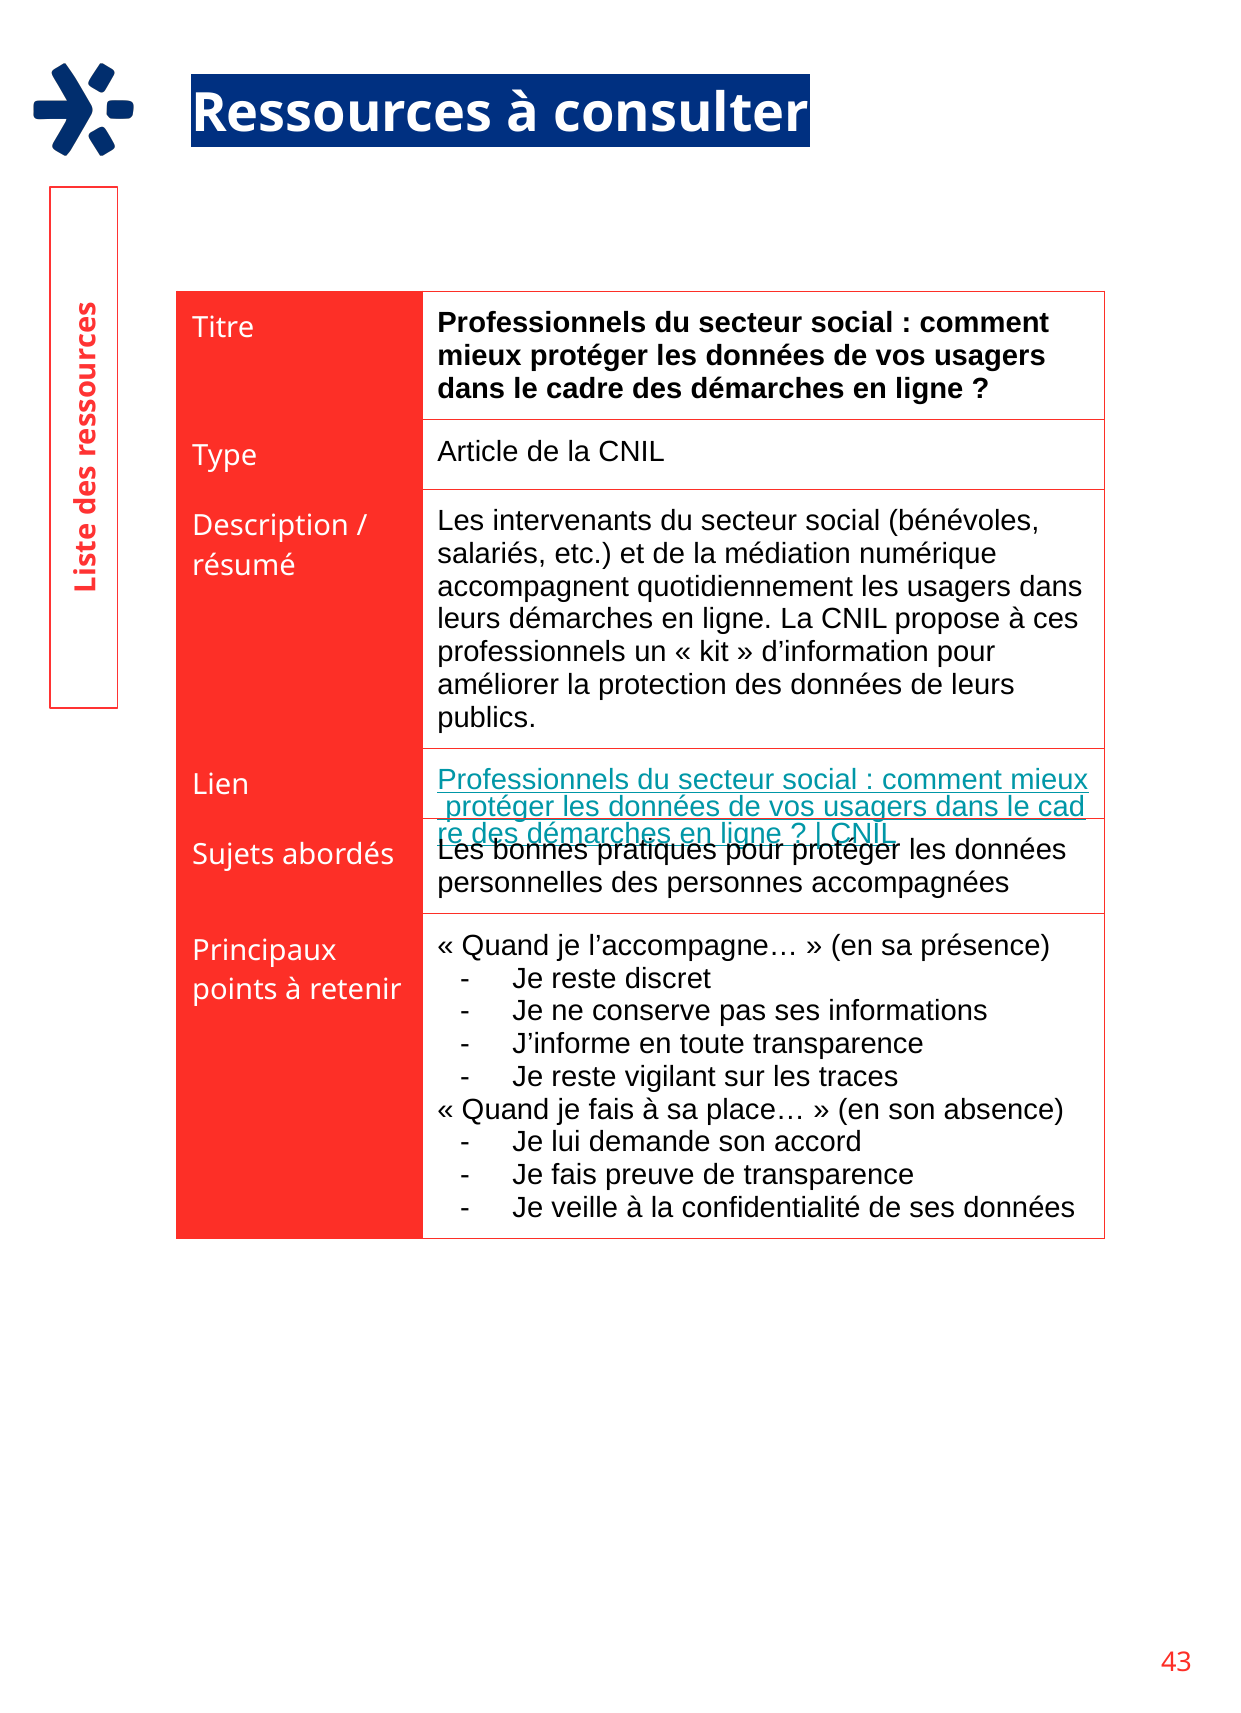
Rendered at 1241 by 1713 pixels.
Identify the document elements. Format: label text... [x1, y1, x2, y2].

text_box Ressources à consulter [185, 71, 1241, 148]
table_cell « Quand je l’accompagne… » (en sa présence) Je reste discret Je ne conserve pas ses informations J’informe en toute transparence Je reste vigilant sur les traces « Quand je fais à sa place… » (en son absence) Je lui demande son accord Je fais preuve de transparence Je veille à la confidentialité de ses données [423, 914, 1104, 1238]
picture [32, 61, 135, 157]
table_cell Principaux points à retenir [178, 914, 422, 1238]
table_cell Professionnels du secteur social : comment mieux protéger les données de vos usagers dans le cadre des démarches en ligne ? | CNIL [423, 749, 1104, 818]
table_cell Lien [178, 749, 422, 818]
table_cell Description / résumé [178, 490, 422, 748]
table_cell Sujets abordés [178, 819, 422, 913]
text_box Liste des ressources [49, 187, 118, 709]
table_header Titre [178, 292, 422, 419]
slide_number ‹#› [1136, 1621, 1211, 1705]
table_cell Les intervenants du secteur social (bénévoles, salariés, etc.) et de la médiation numérique accompagnent quotidiennement les usagers dans leurs démarches en ligne. La CNIL propose à ces professionnels un « kit » d’information pour améliorer la protection des données de leurs publics. [423, 490, 1104, 748]
table_cell Article de la CNIL [423, 420, 1104, 489]
table_cell Les bonnes pratiques pour protéger les données personnelles des personnes accompagnées [423, 819, 1104, 913]
table_cell Type [178, 420, 422, 489]
table_header Professionnels du secteur social : comment mieux protéger les données de vos usagers dans le cadre des démarches en ligne ? [423, 292, 1104, 419]
